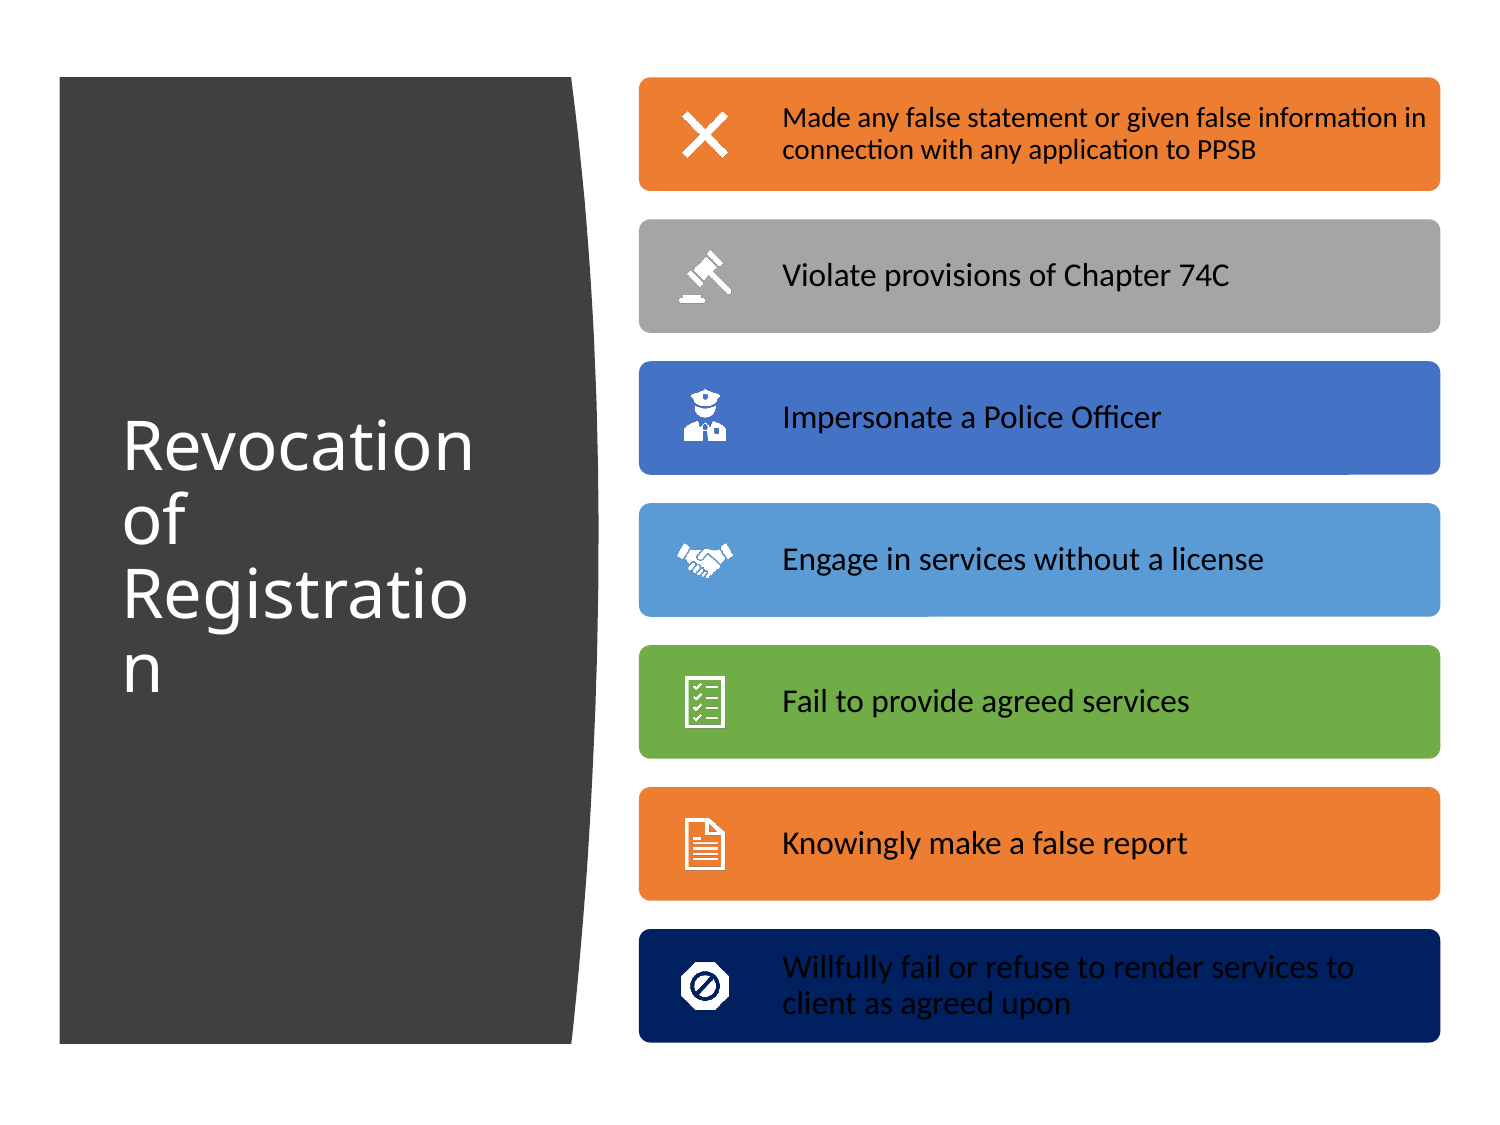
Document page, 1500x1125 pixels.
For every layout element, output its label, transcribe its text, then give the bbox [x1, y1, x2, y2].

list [638, 77, 1441, 1043]
title Revocation of Registration [106, 166, 527, 953]
text_box [58, 76, 600, 1045]
